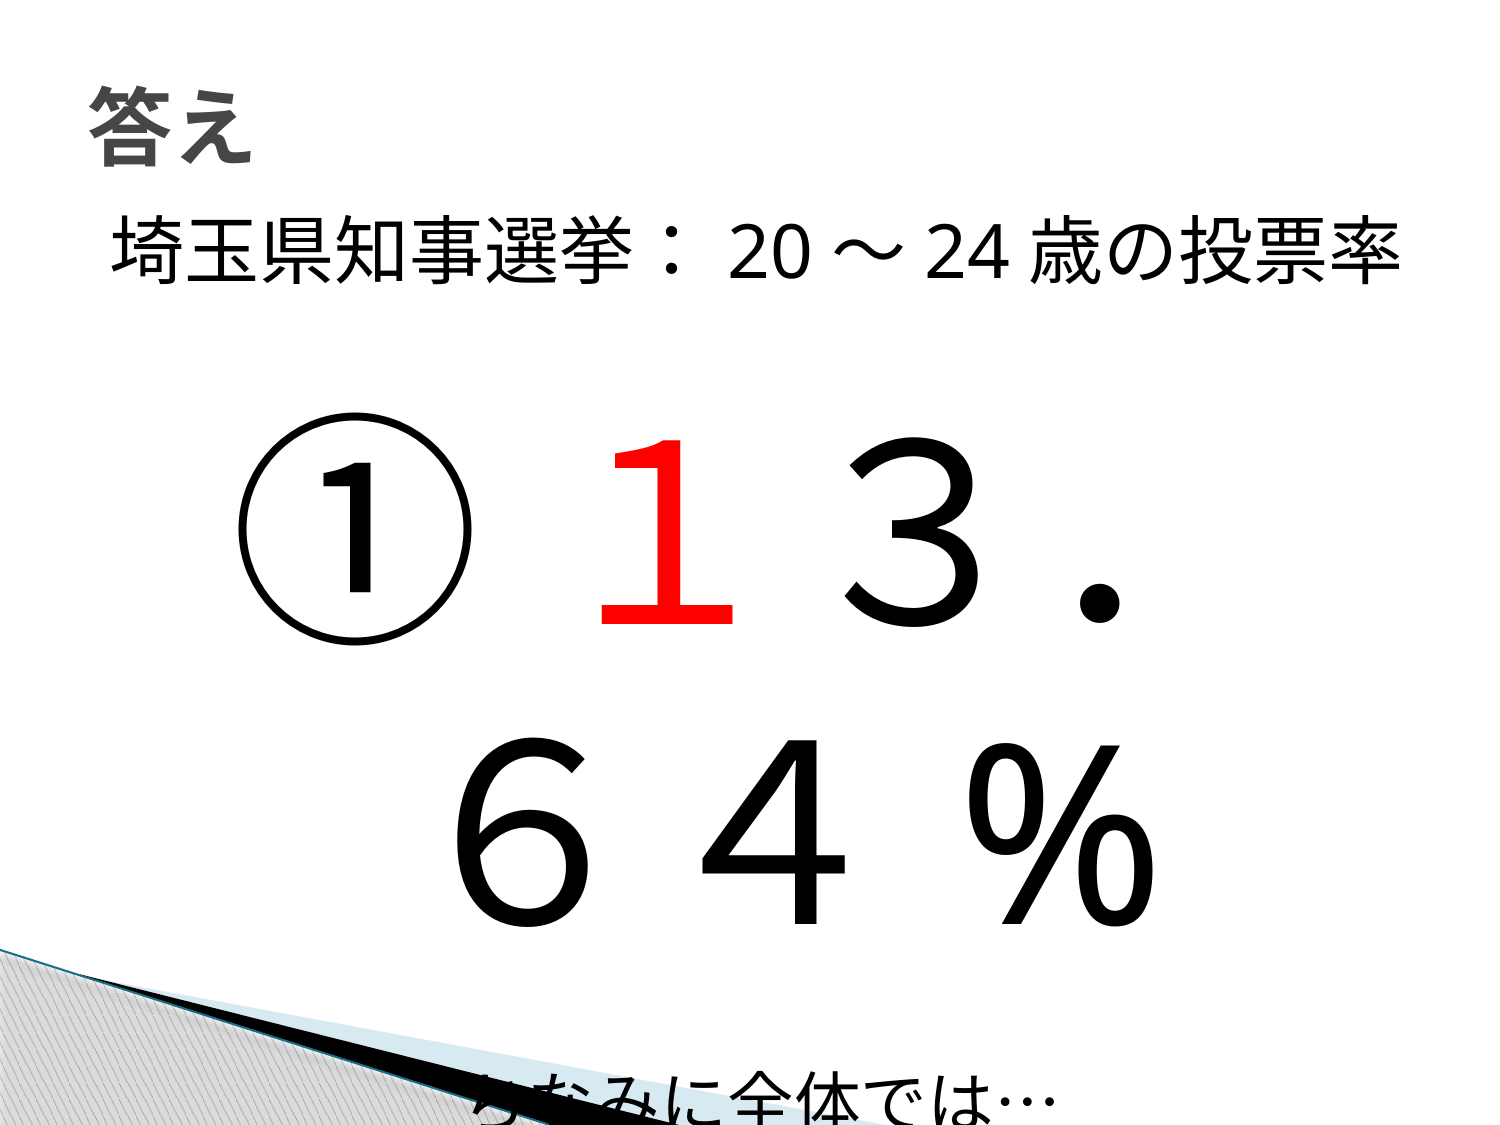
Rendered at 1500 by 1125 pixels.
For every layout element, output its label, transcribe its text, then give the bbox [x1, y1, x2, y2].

list 埼玉県知事選挙：20～24歳の投票率 ①１３．６４% ちなみに全体では… H27.8.9 県知事選挙：26.63% →全国過去ワースト3位 [76, 196, 1427, 1083]
title 答え [72, 32, 1423, 220]
